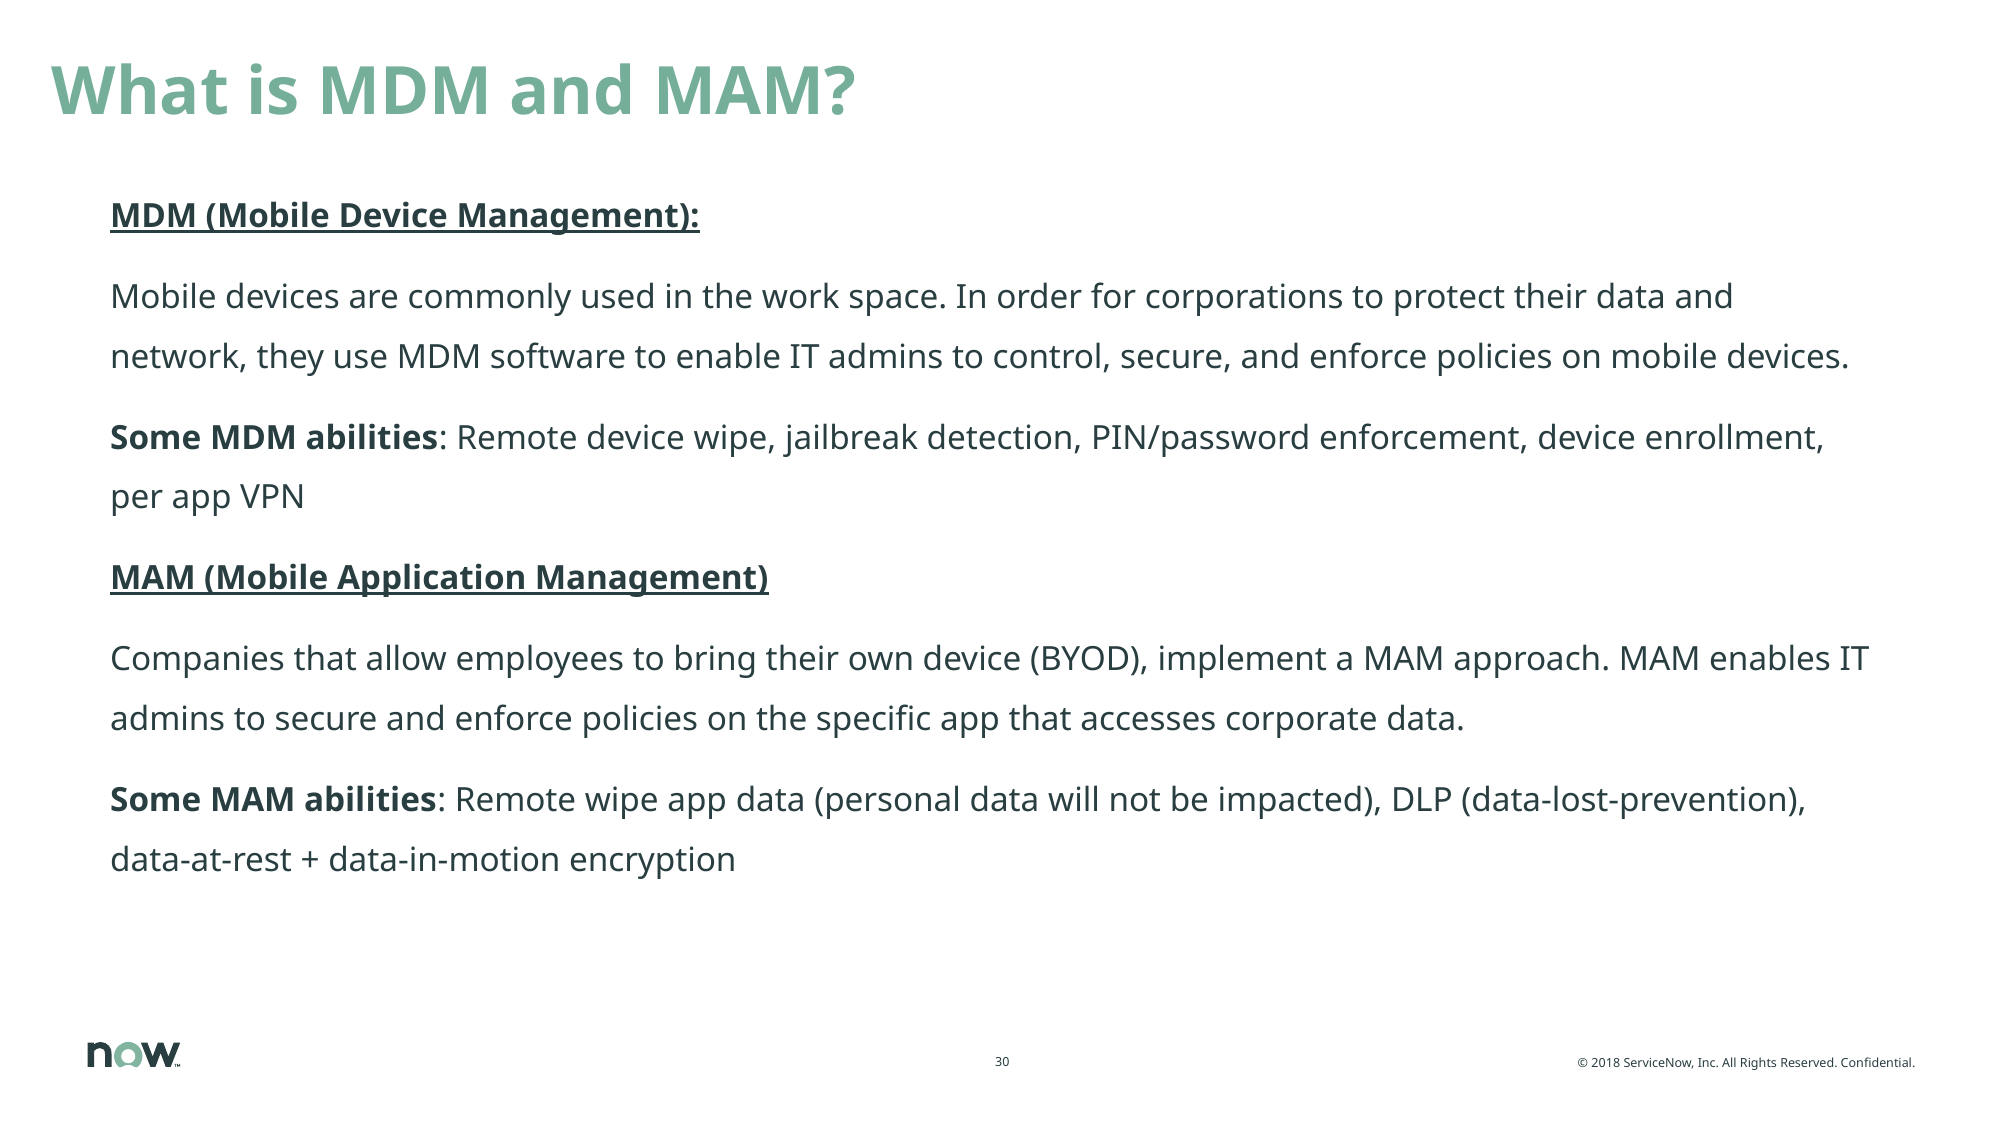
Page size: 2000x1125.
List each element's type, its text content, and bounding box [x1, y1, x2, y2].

text_box What is MDM and MAM? [36, 18, 1879, 129]
text_box MDM (Mobile Device Management): Mobile devices are commonly used in the work space. In order for corporations to protect their data and network, they use MDM software to enable IT admins to control, secure, and enforce policies on mobile devices. Some MDM abilities: Remote device wipe, jailbreak detection, PIN/password enforcement, device enrollment, per app VPN MAM (Mobile Application Management) Companies that allow employees to bring their own device (BYOD), implement a MAM approach. MAM enables IT admins to secure and enforce policies on the specific app that accesses corporate data. Some MAM abilities: Remote wipe app data (personal data will not be impacted), DLP (data-lost-prevention), data-at-rest + data-in-motion encryption [95, 167, 1899, 1017]
